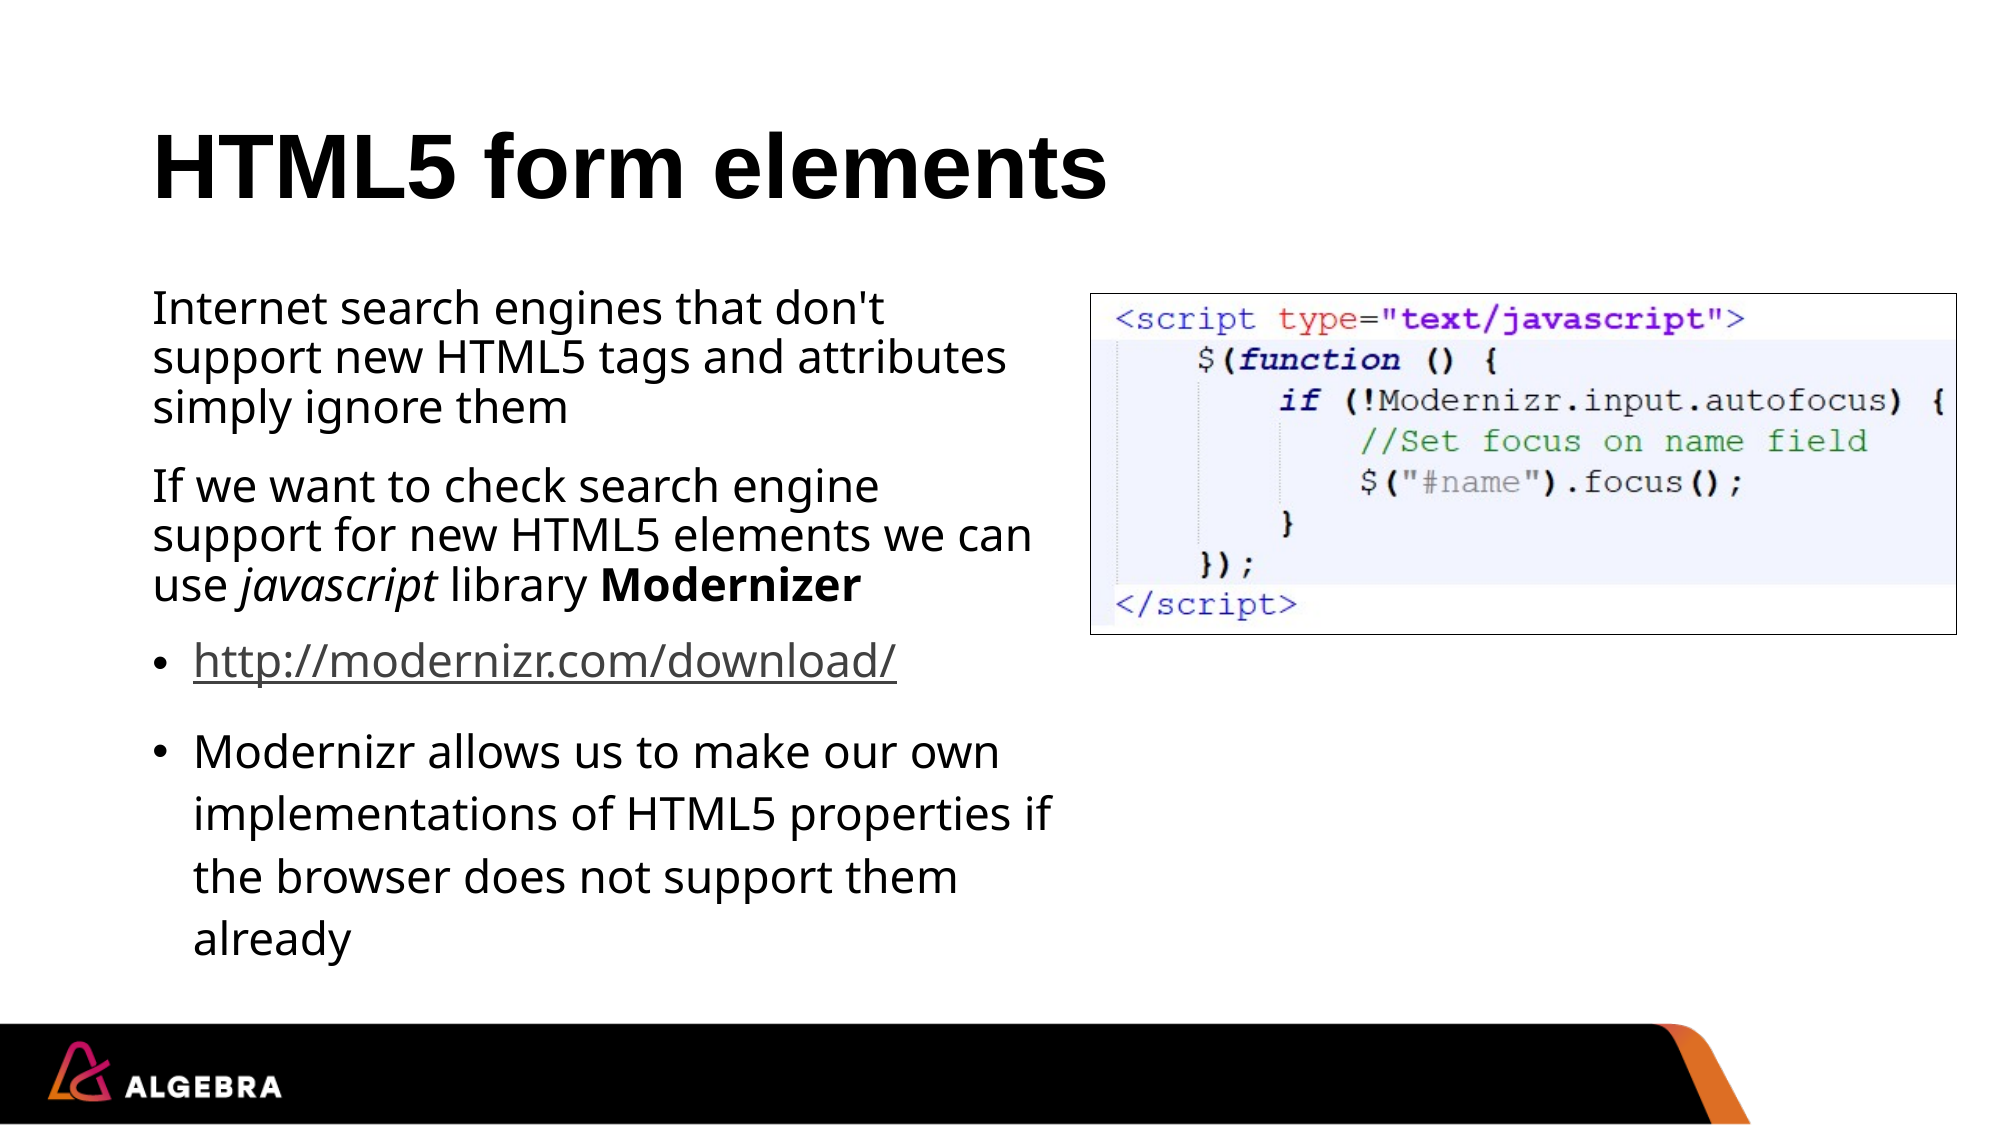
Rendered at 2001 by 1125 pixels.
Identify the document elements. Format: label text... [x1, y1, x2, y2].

title HTML5 form elements [137, 59, 1863, 278]
picture [1090, 293, 1957, 635]
list Internet search engines that don't support new HTML5 tags and attributes simply ignore them If we want to check search engine support for new HTML5 elements we can use javascript library Modernizer http://modernizr.com/download/ Modernizr allows us to make our own implementations of HTML5 properties if the browser does not support them already [137, 277, 1077, 992]
picture [0, 1023, 1958, 1125]
